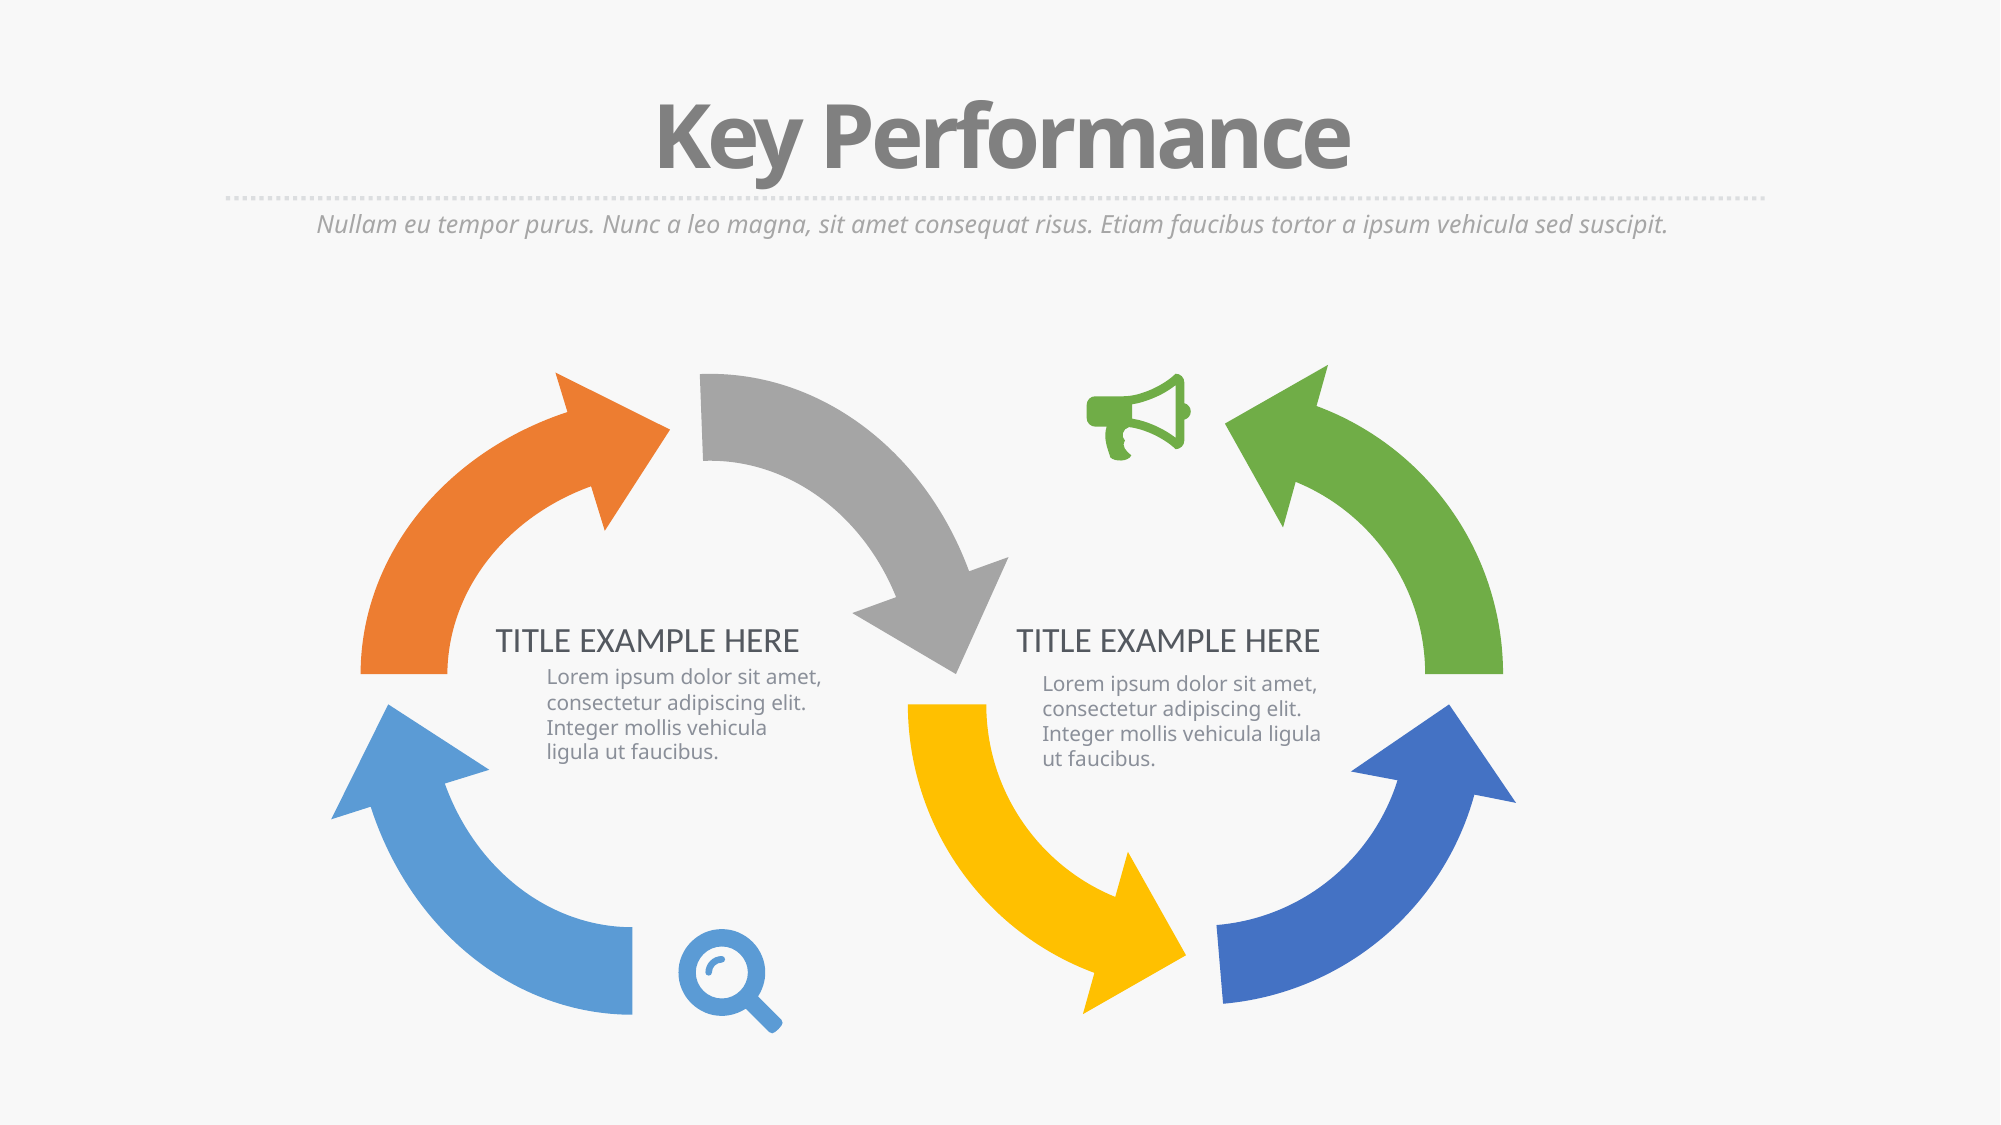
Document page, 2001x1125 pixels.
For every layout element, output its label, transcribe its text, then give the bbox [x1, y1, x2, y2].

text_box [360, 372, 671, 675]
text_box [1086, 373, 1191, 461]
text_box TITLE EXAMPLE HERE [1013, 612, 1375, 663]
text_box [907, 704, 1187, 1015]
text_box [1224, 364, 1504, 675]
text_box [678, 929, 783, 1034]
text_box Lorem ipsum dolor sit amet, consectetur adipiscing elit. Integer mollis vehicula ligula ut faucibus. [1042, 670, 1328, 740]
text_box Key Performance [642, 74, 1365, 192]
text_box [331, 704, 633, 1015]
text_box Nullam eu tempor purus. Nunc a leo magna, sit amet consequat risus. Etiam faucibus tortor a ipsum vehicula sed suscipit. [117, 203, 1878, 244]
text_box [1216, 704, 1517, 1004]
text_box Lorem ipsum dolor sit amet, consectetur adipiscing elit. Integer mollis vehicula ligula ut faucibus. [546, 664, 825, 756]
text_box [699, 373, 1009, 675]
text_box TITLE EXAMPLE HERE [492, 612, 854, 663]
